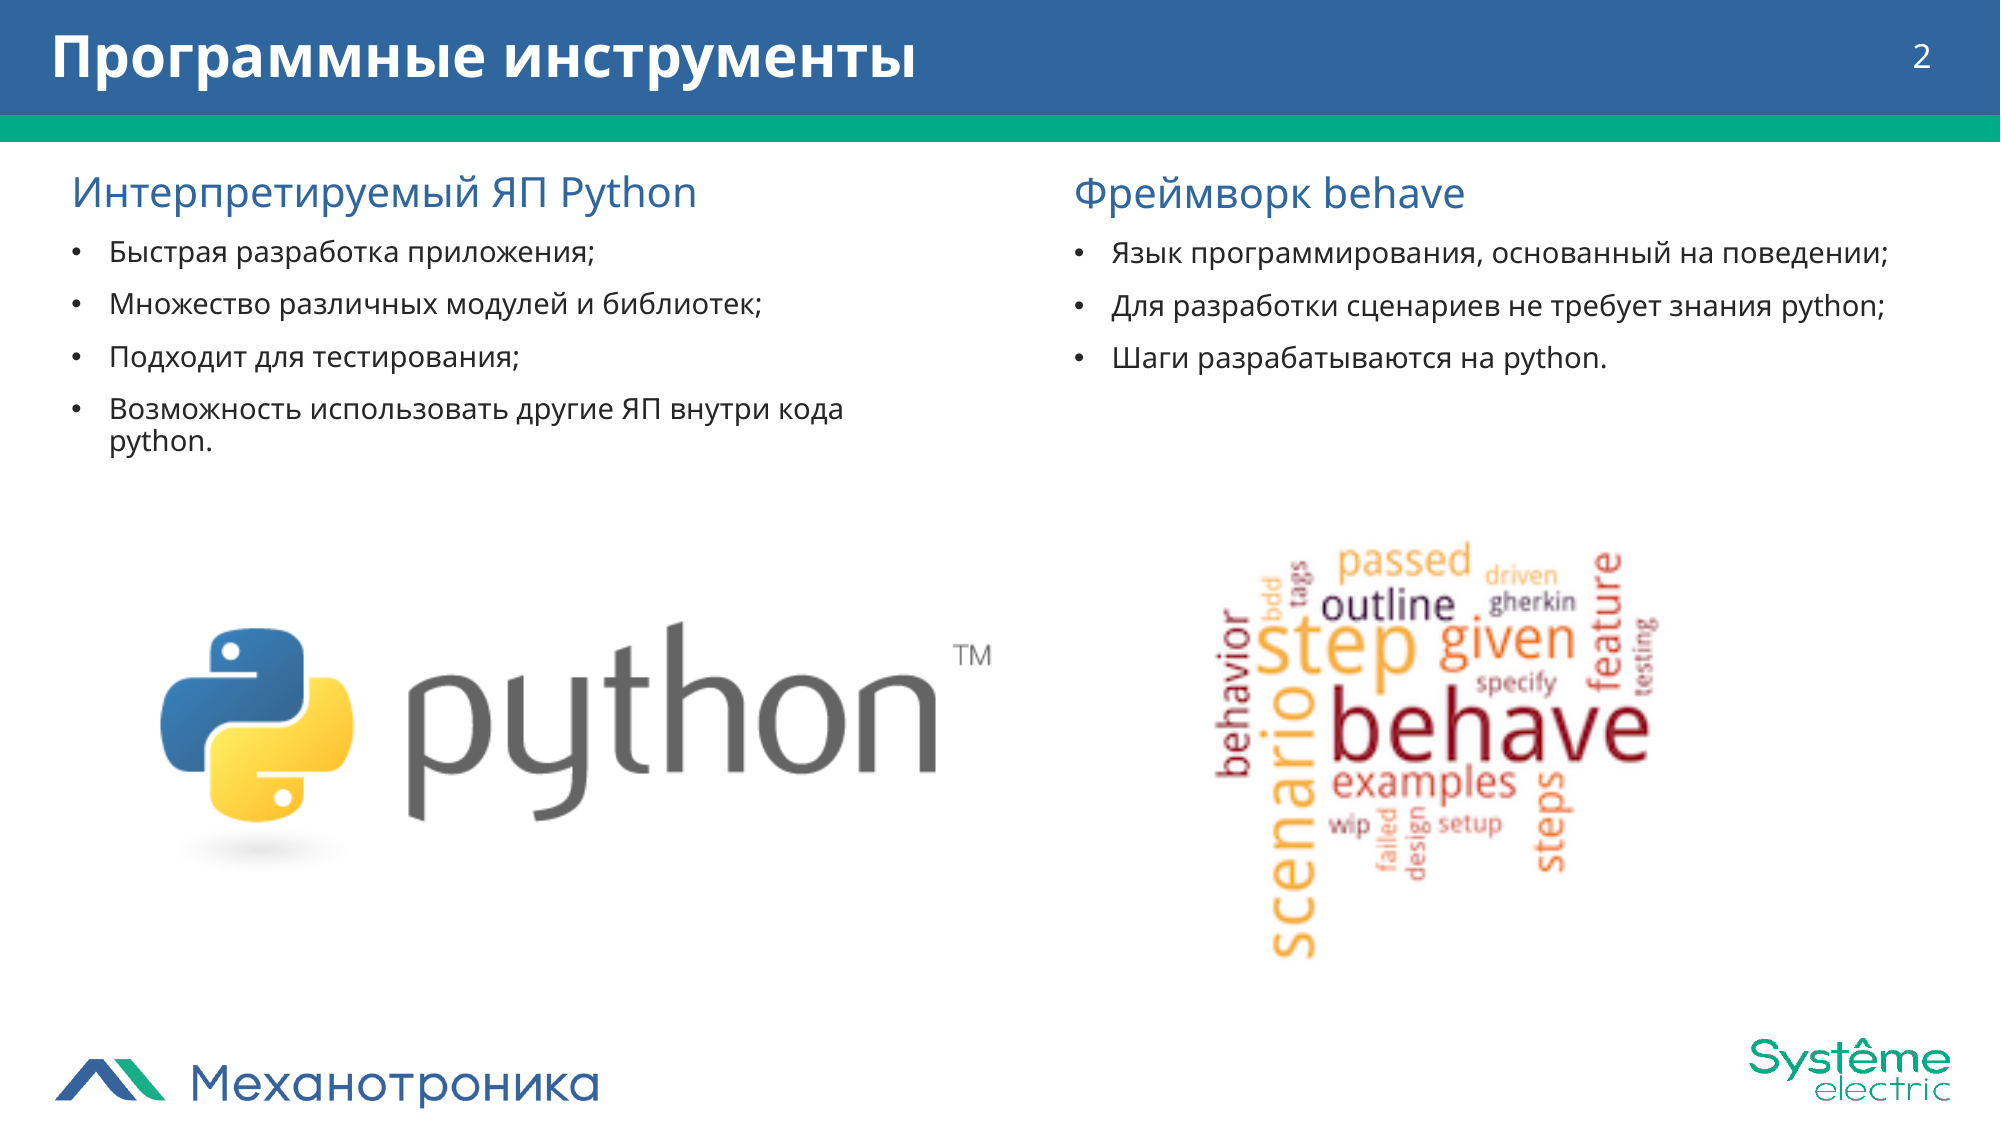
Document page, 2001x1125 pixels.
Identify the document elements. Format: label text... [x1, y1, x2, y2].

slide_number 2 [1846, 33, 1947, 84]
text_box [49, 1017, 1956, 1121]
picture [23, 571, 1072, 926]
title Программные инструменты [0, 0, 2000, 115]
picture [1213, 539, 1680, 986]
text_box [0, 115, 2000, 142]
text_box Фреймворк behave Язык программирования, основанный на поведении; Для разработки сценариев не требует знания python; Шаги разрабатываются на python. [1059, 165, 1944, 482]
list Интерпретируемый ЯП Python Быстрая разработка приложения; Множество различных модулей и библиотек; Подходит для тестирования; Возможность использовать другие ЯП внутри кода python. [56, 163, 941, 469]
